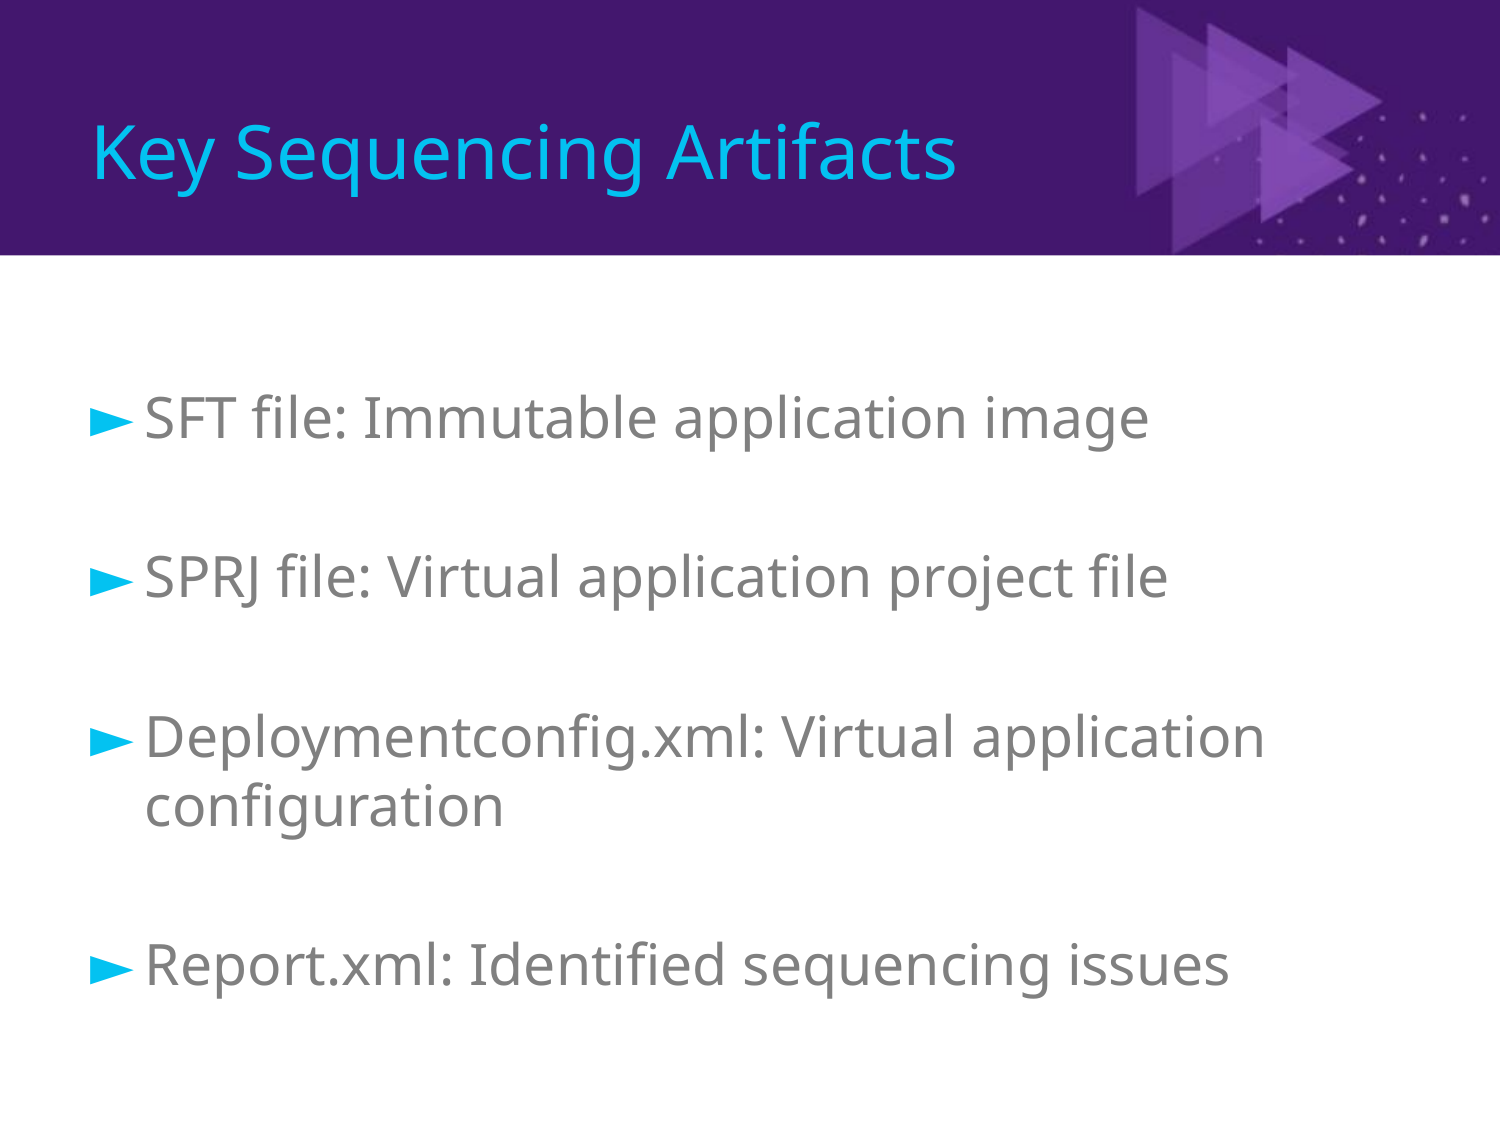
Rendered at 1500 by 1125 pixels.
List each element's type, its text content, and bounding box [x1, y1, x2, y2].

list SFT file: Immutable application image SPRJ file: Virtual application project file Deploymentconfig.xml: Virtual application configuration Report.xml: Identified sequencing issues [75, 373, 1425, 1005]
picture [0, 0, 1500, 255]
title Key Sequencing Artifacts [75, 56, 1425, 244]
